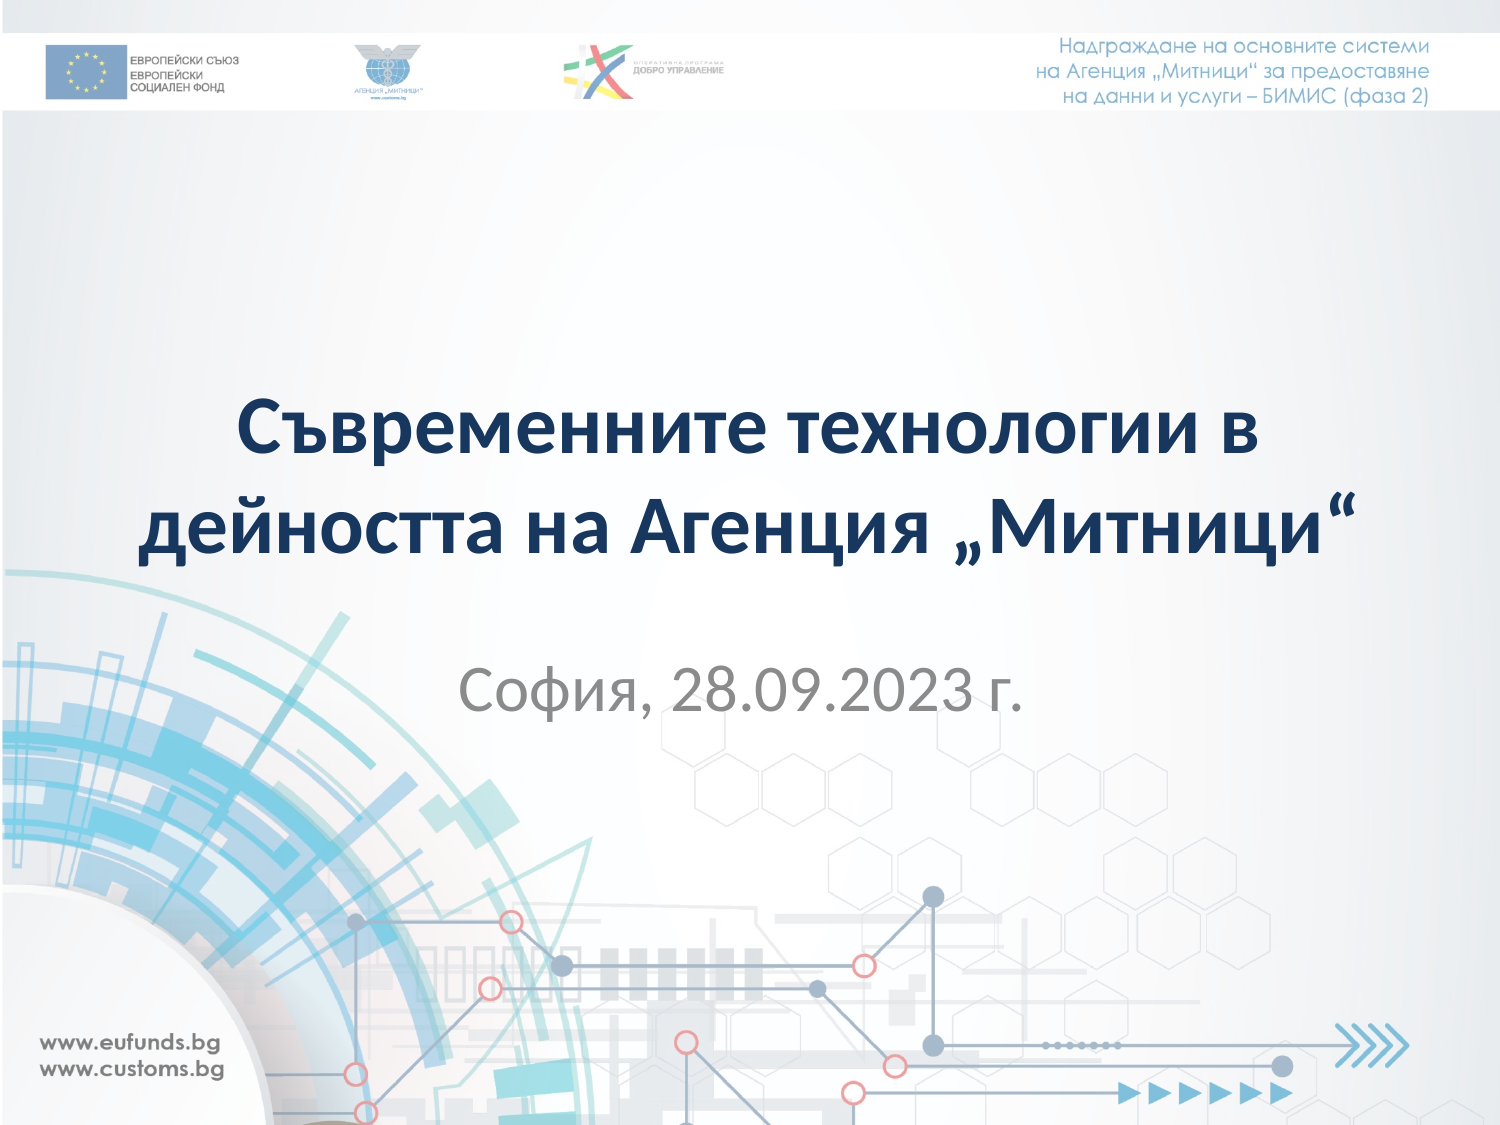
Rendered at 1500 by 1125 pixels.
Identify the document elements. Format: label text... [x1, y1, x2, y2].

subtitle София, 28.09.2023 г. [225, 637, 1275, 925]
title Съвременните технологии в дейността на Агенция „Митници“ [112, 349, 1388, 591]
